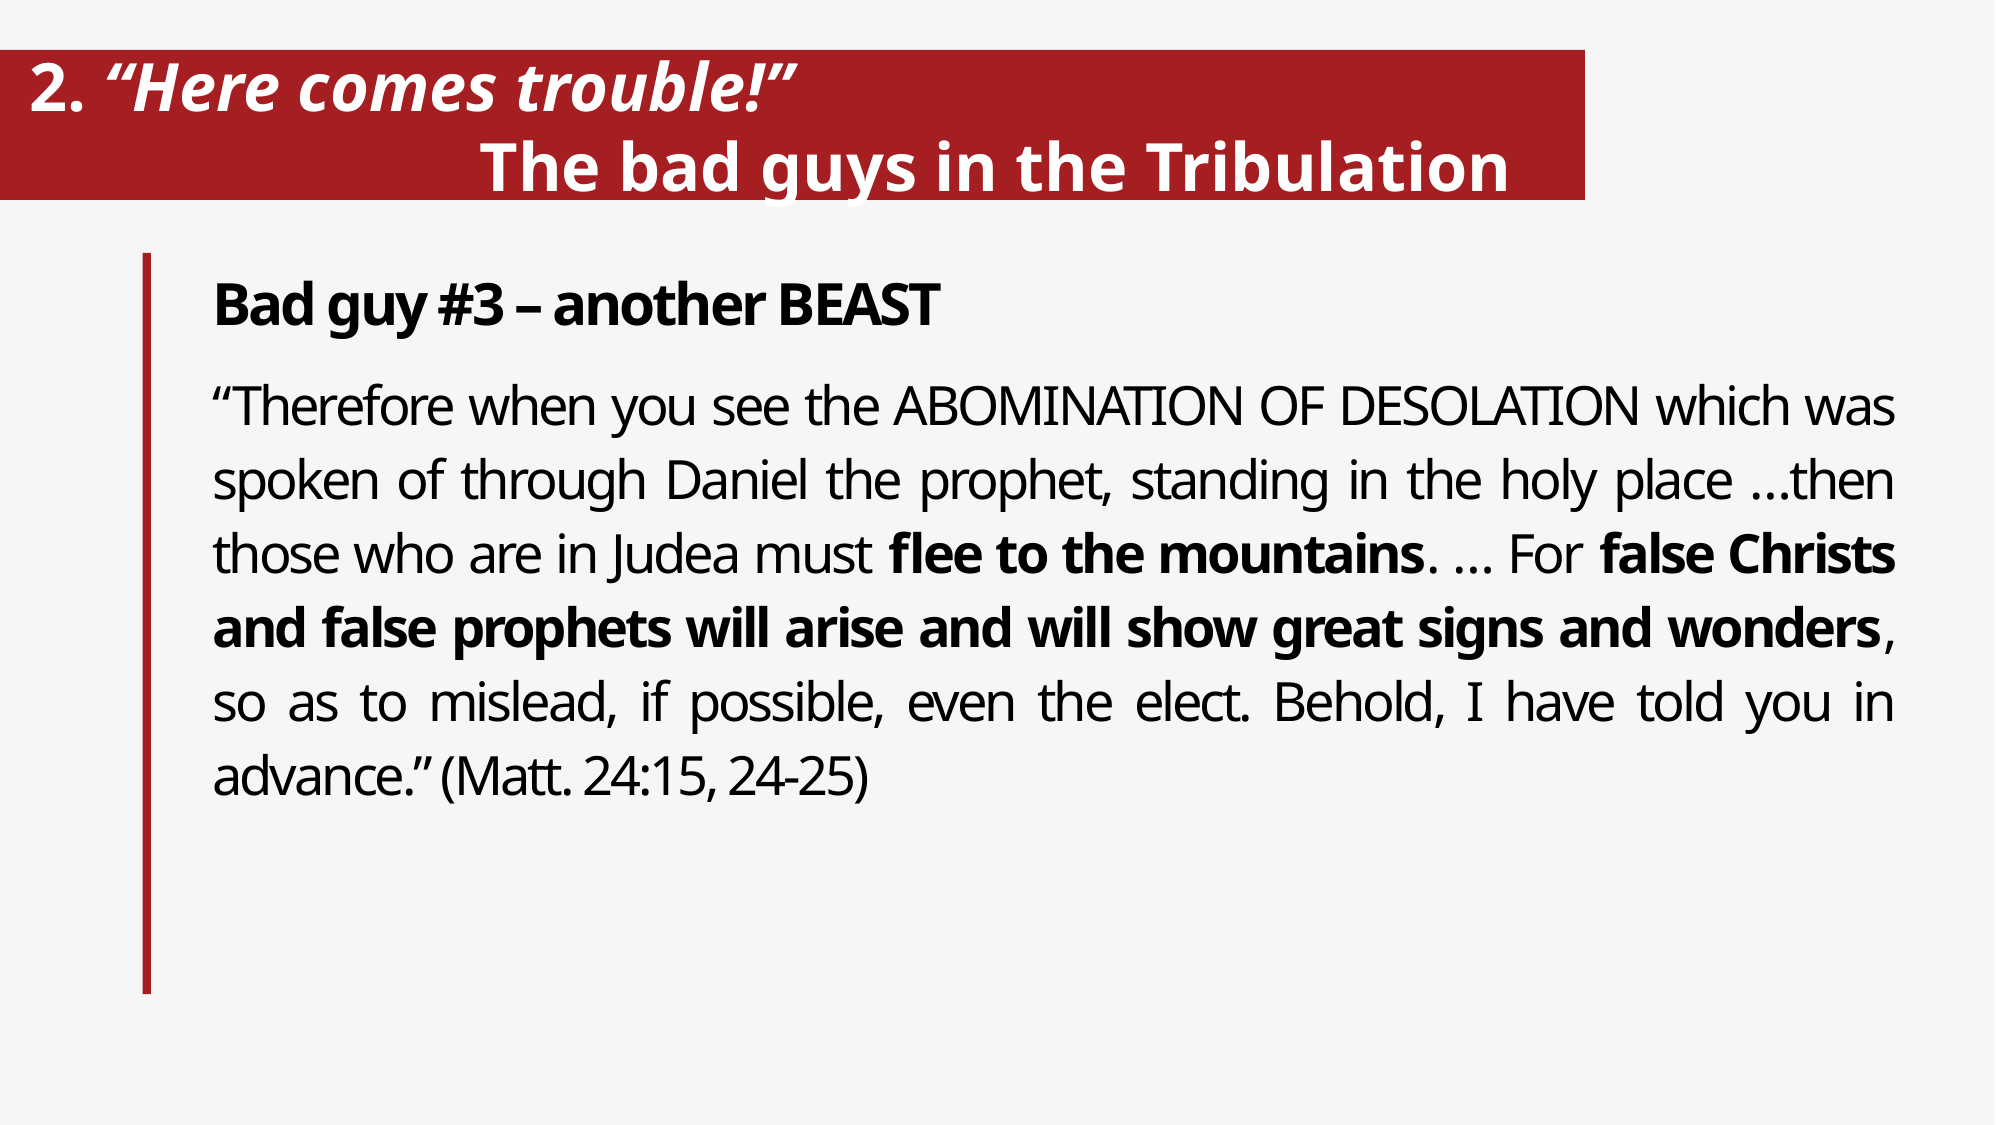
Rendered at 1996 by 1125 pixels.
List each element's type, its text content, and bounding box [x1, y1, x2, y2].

subtitle Bad guy #3 – another BEAST “Therefore when you see the ABOMINATION OF DESOLATION which was spoken of through Daniel the prophet, standing in the holy place …then those who are in Judea must flee to the mountains. … For false Christs and false prophets will arise and will show great signs and wonders, so as to mislead, if possible, even the elect. Behold, I have told you in advance.” (Matt. 24:15, 24-25) [197, 249, 1910, 1000]
title 2. “Here comes trouble!” The bad guys in the Tribulation [14, 62, 1810, 188]
